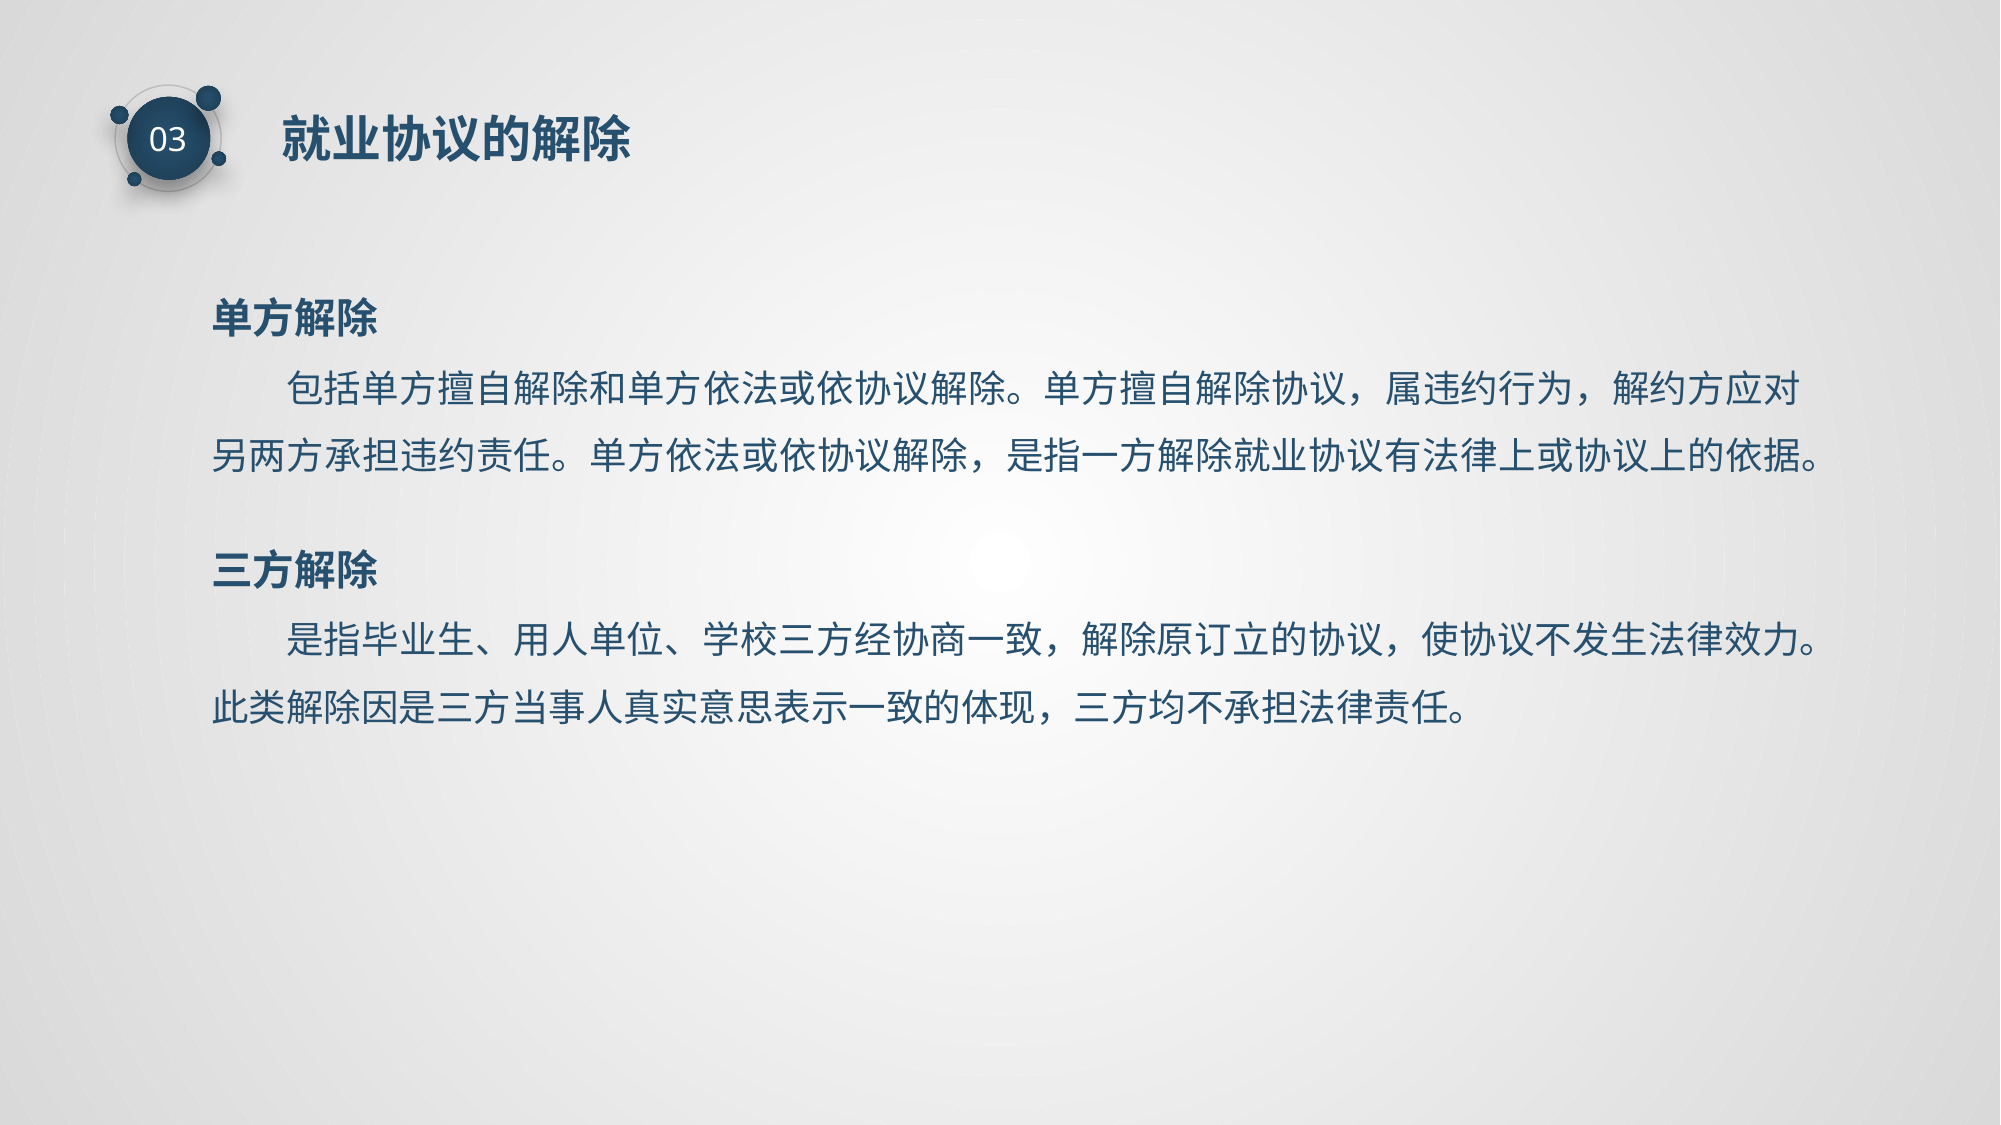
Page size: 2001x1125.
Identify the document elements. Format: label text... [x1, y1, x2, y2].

text_box 就业协议的解除 [266, 100, 647, 176]
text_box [110, 85, 226, 192]
text_box 三方解除 是指毕业生、用人单位、学校三方经协商一致，解除原订立的协议，使协议不发生法律效力。此类解除因是三方当事人真实意思表示一致的体现，三方均不承担法律责任。 [196, 511, 1816, 736]
text_box 单方解除 包括单方擅自解除和单方依法或依协议解除。单方擅自解除协议，属违约行为，解约方应对另两方承担违约责任。单方依法或依协议解除，是指一方解除就业协议有法律上或协议上的依据。 [196, 259, 1816, 485]
